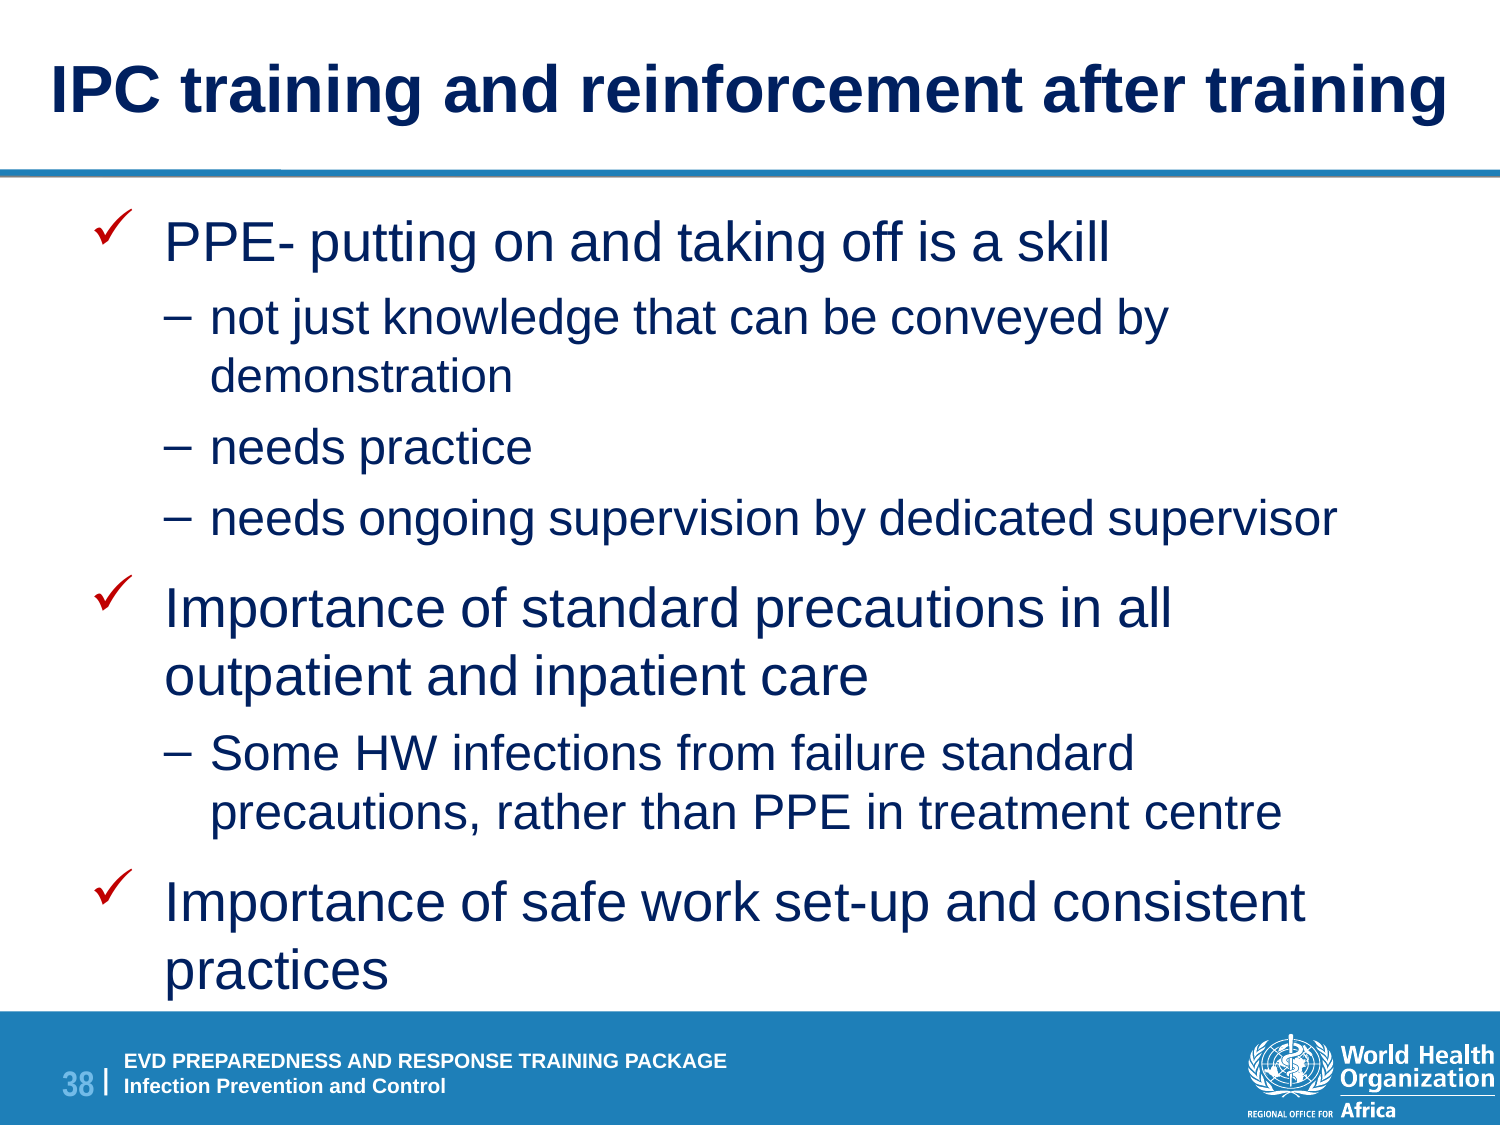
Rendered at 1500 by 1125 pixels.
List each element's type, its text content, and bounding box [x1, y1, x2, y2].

text_box PPE- putting on and taking off is a skill not just knowledge that can be conveyed by demonstration needs practice needs ongoing supervision by dedicated supervisor Importance of standard precautions in all outpatient and inpatient care Some HW infections from failure standard precautions, rather than PPE in treatment centre Importance of safe work set-up and consistent practices [87, 205, 1352, 1001]
text_box IPC training and reinforcement after training [0, 45, 1500, 126]
